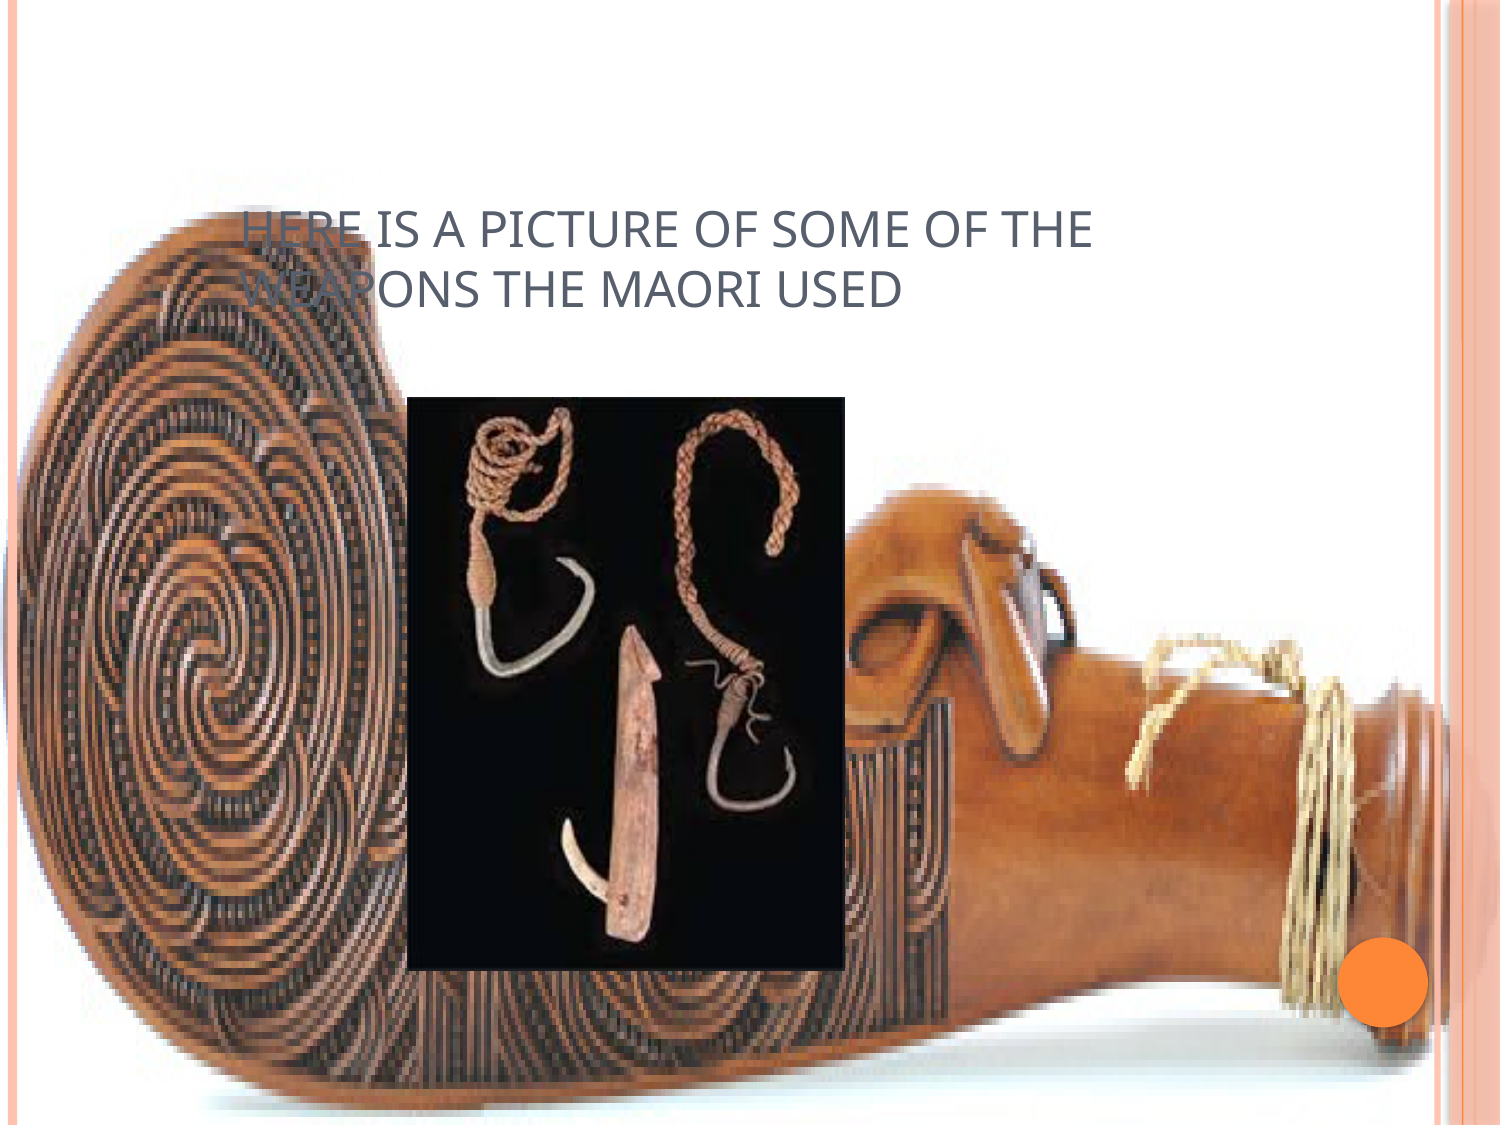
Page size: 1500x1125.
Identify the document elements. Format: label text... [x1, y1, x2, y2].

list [406, 396, 845, 971]
picture [1441, 0, 1449, 1125]
picture [0, 0, 7, 1125]
title Here is a picture of some of the weapons the maori used [225, 184, 1270, 325]
picture [18, 0, 1434, 1125]
